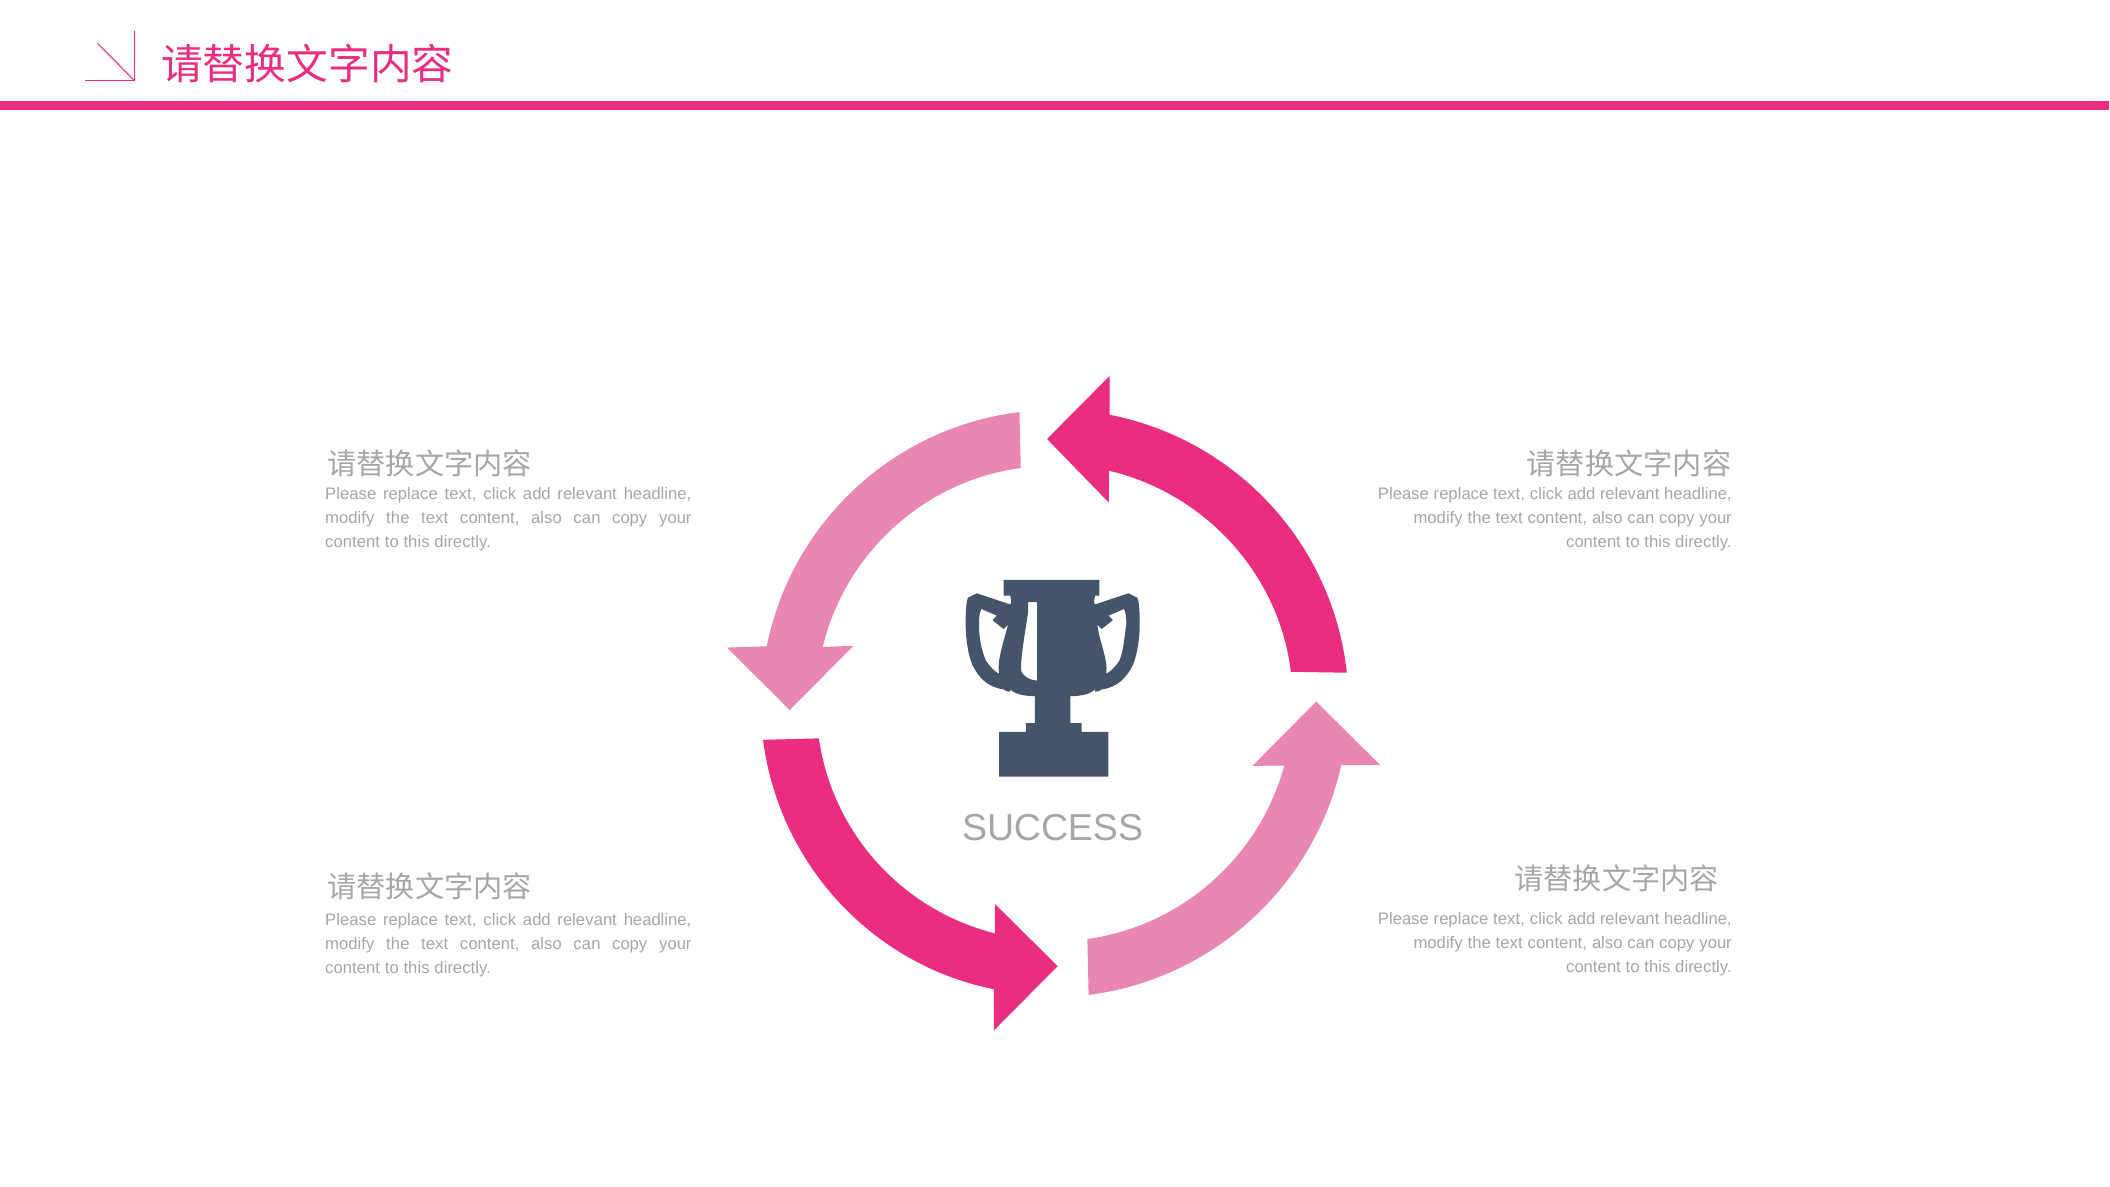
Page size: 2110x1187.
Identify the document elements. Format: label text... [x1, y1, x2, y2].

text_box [1361, 845, 1748, 983]
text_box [1361, 431, 1748, 558]
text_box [310, 431, 707, 558]
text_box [741, 388, 1369, 1017]
text_box 请替换文字内容 [145, 22, 500, 94]
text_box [310, 854, 707, 984]
